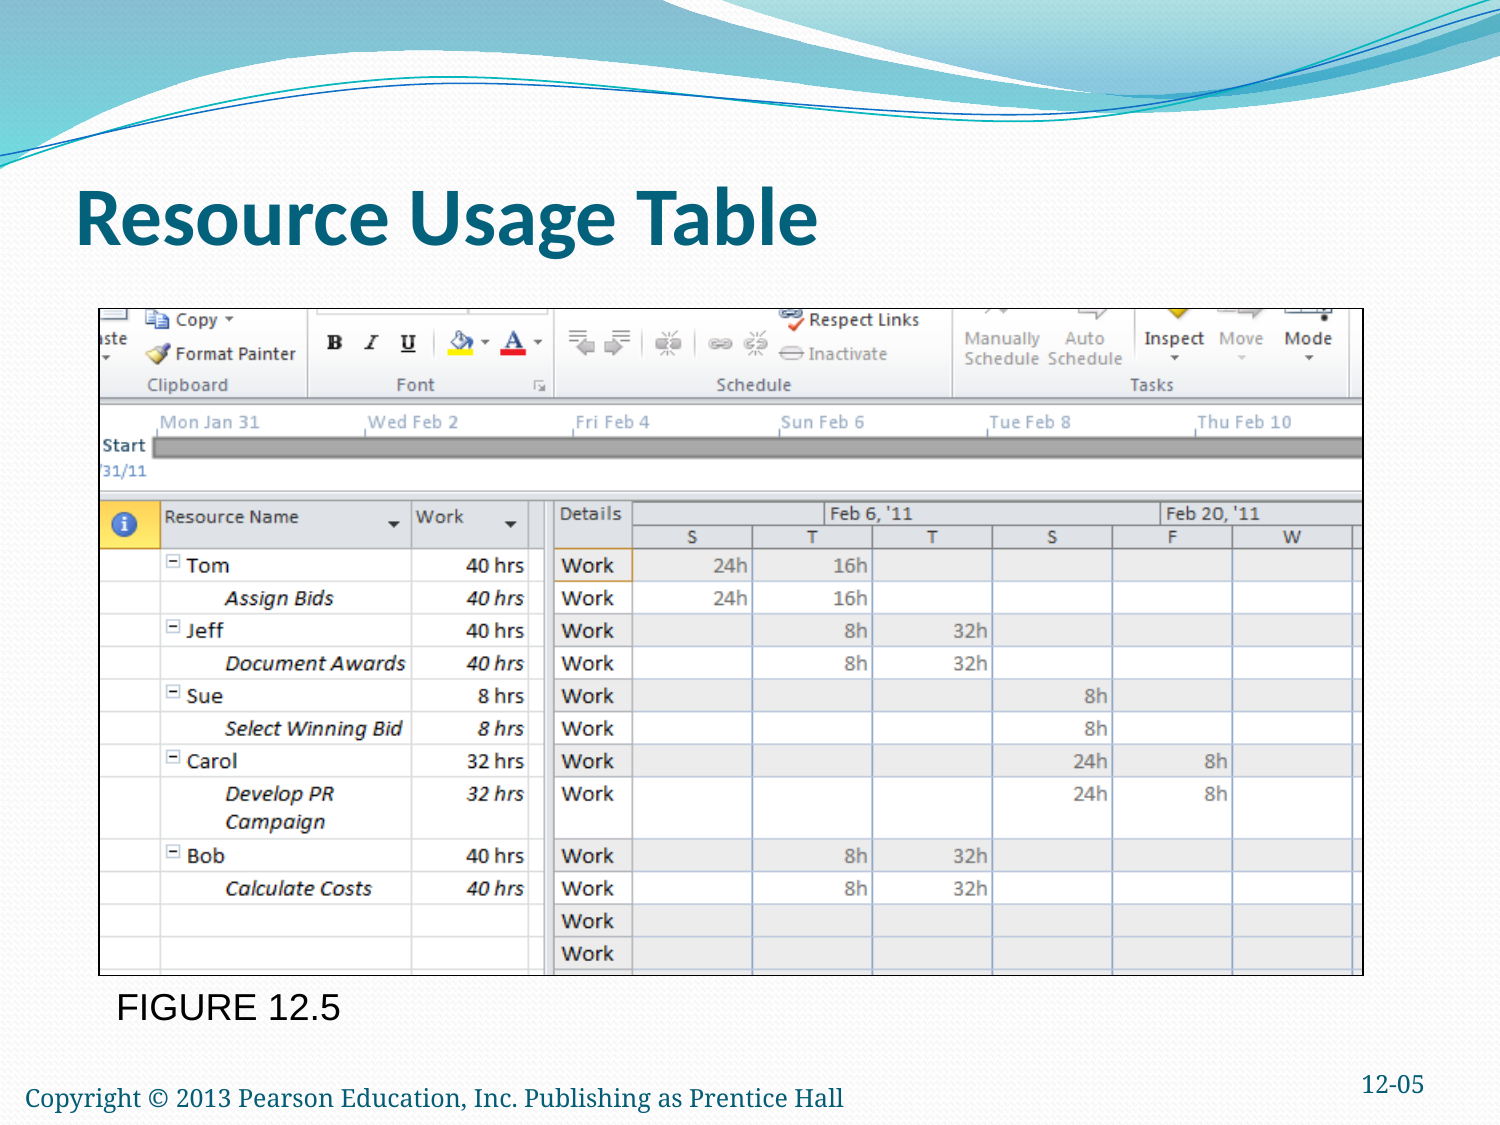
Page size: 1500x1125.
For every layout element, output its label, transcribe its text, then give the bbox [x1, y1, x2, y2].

text_box FIGURE 12.5 [101, 989, 378, 1035]
title Resource Usage Table [74, 74, 1438, 263]
text_box Copyright © 2013 Pearson Education, Inc. Publishing as Prentice Hall [24, 1074, 988, 1113]
table_cell F [101, 985, 378, 989]
picture [99, 309, 1363, 976]
slide_number 12-05 [1299, 1042, 1425, 1103]
